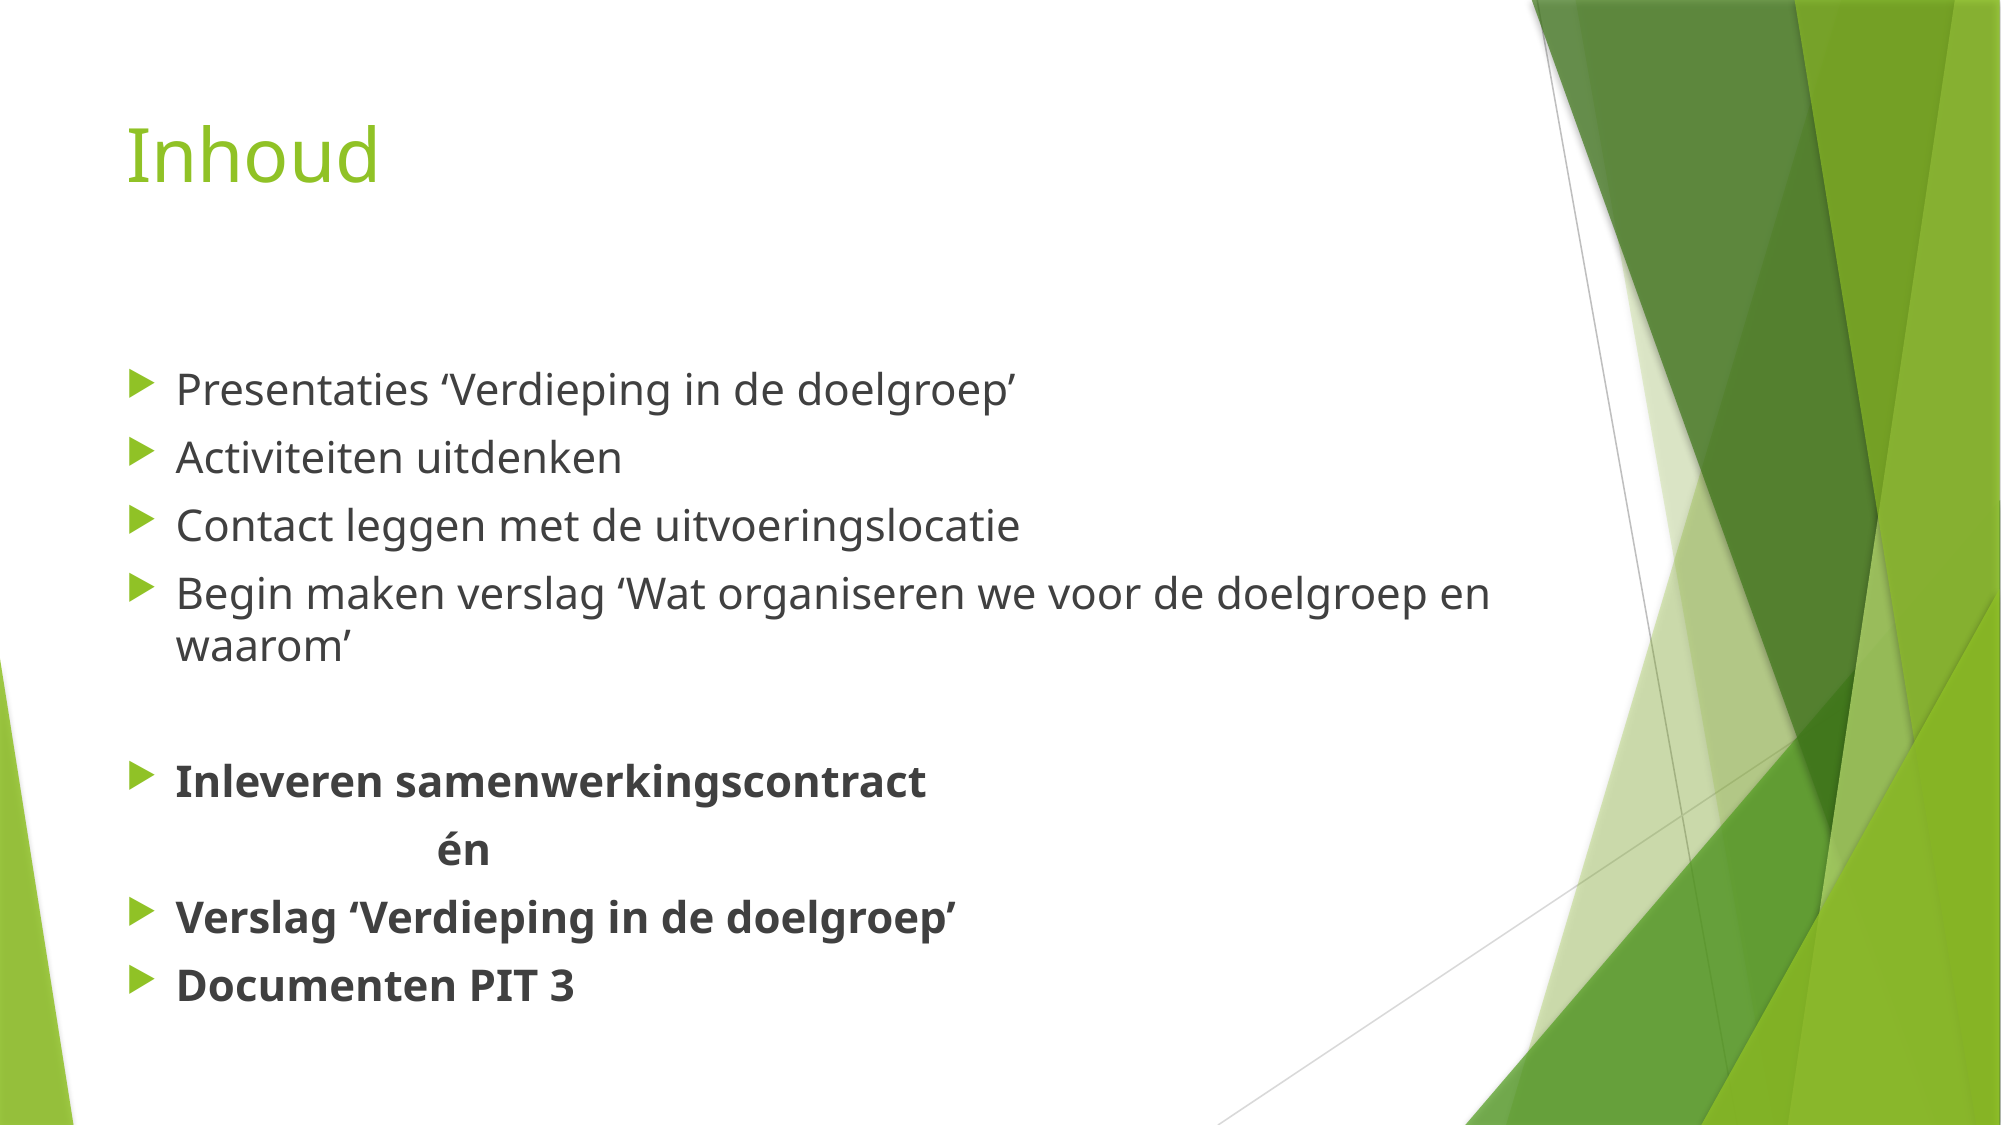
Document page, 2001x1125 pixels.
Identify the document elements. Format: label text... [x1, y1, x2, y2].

list Presentaties ‘Verdieping in de doelgroep’ Activiteiten uitdenken Contact leggen met de uitvoeringslocatie Begin maken verslag ‘Wat organiseren we voor de doelgroep en waarom’ Inleveren samenwerkingscontract én Verslag ‘Verdieping in de doelgroep’ Documenten PIT 3 [111, 354, 1522, 1025]
title Inhoud [111, 99, 1522, 317]
